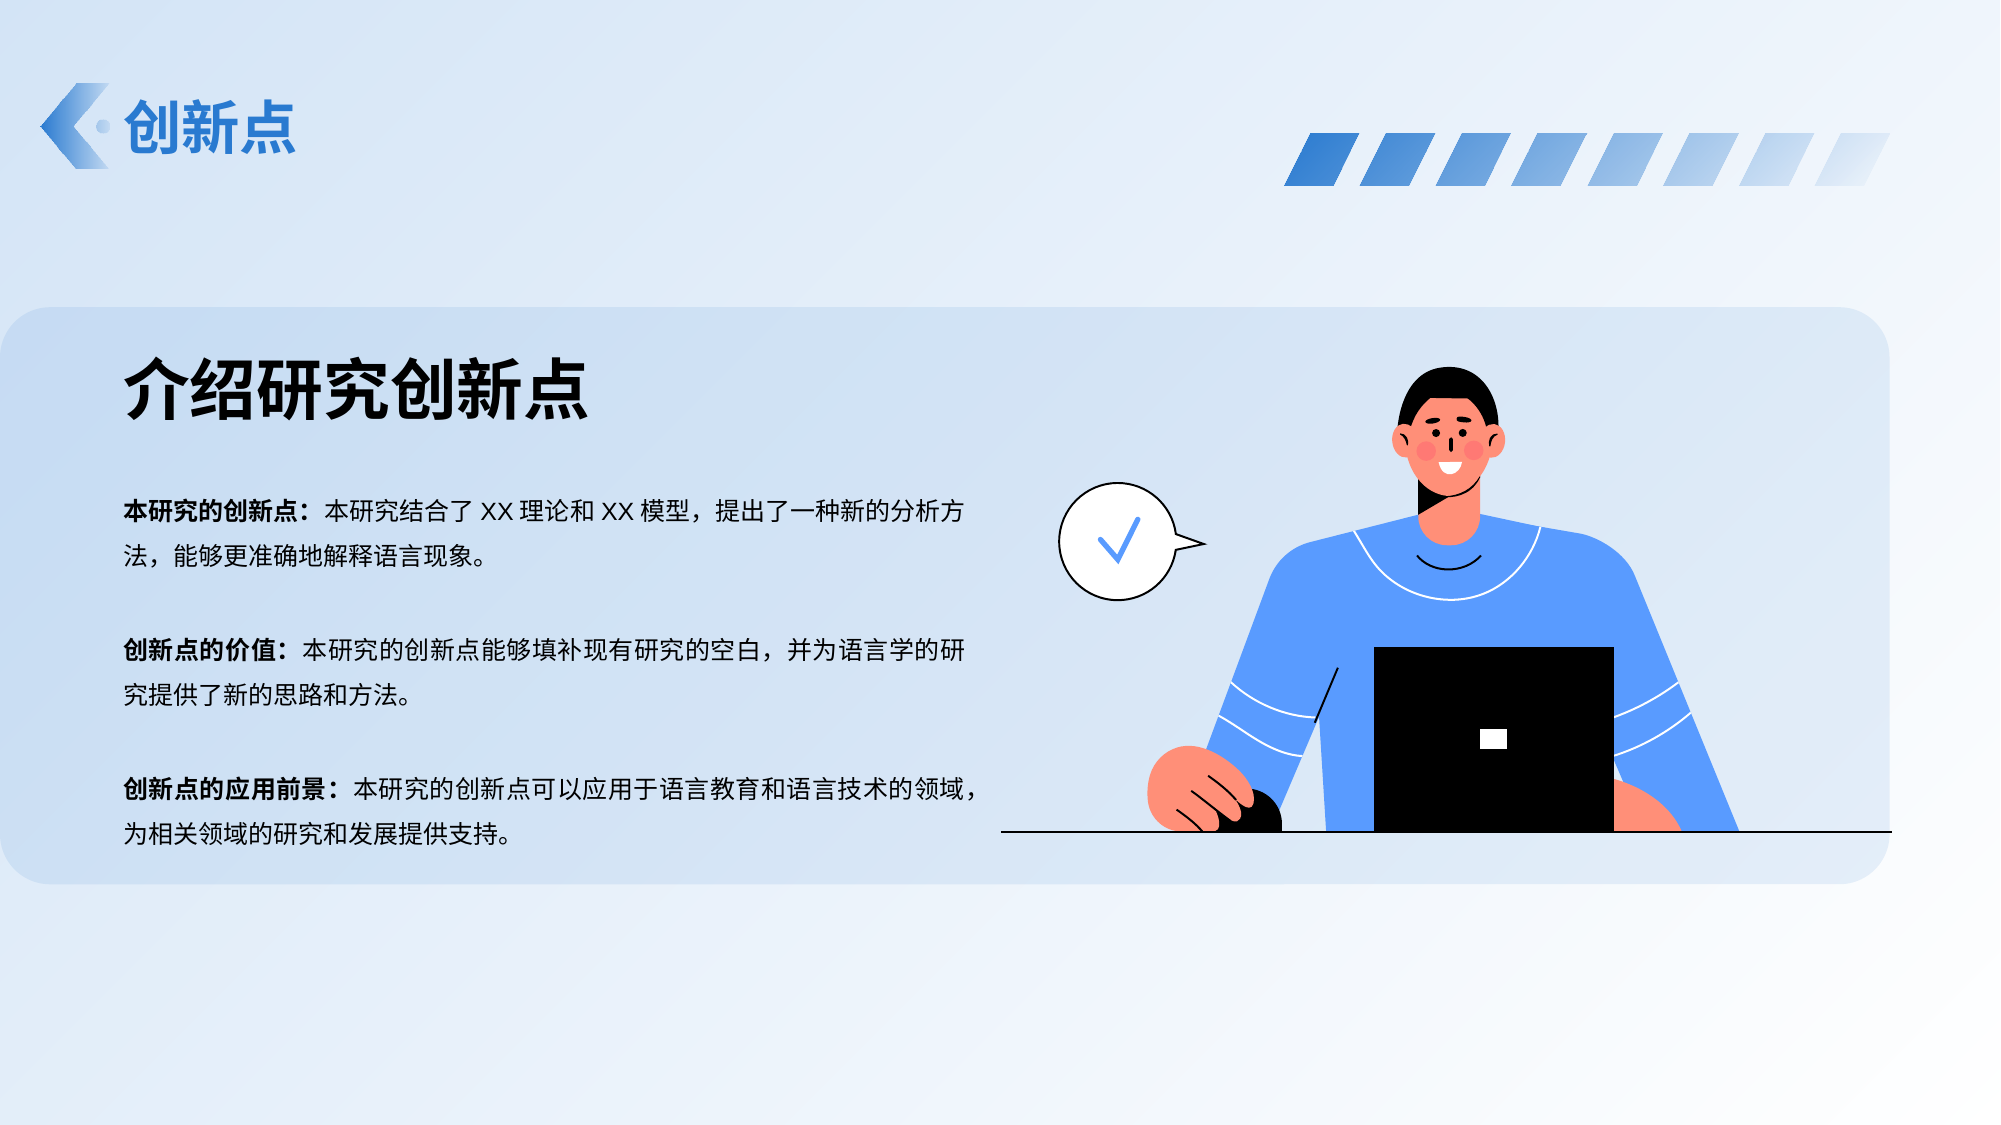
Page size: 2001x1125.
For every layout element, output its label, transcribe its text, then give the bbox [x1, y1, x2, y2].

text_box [0, 307, 1892, 885]
title 创新点 [108, 0, 1890, 169]
